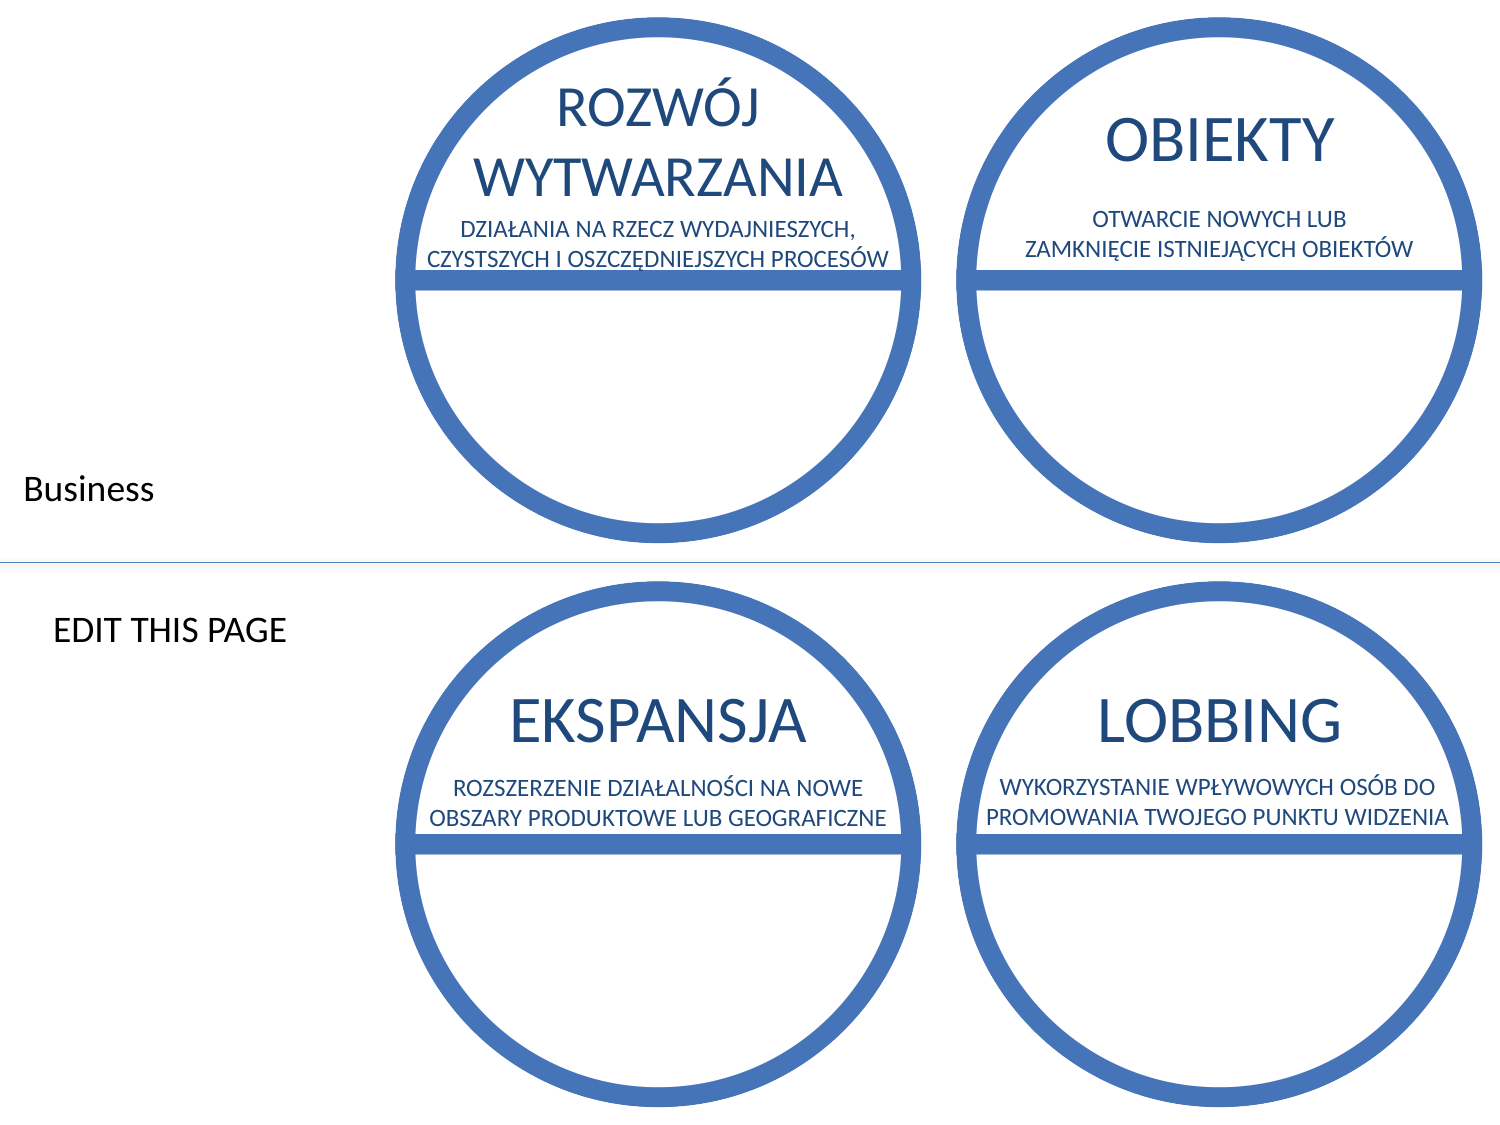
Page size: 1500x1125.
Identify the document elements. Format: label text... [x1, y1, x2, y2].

picture [377, 0, 1500, 562]
text_box Business [8, 456, 170, 517]
picture [377, 563, 1500, 1125]
text_box EDIT THIS PAGE [38, 597, 303, 657]
